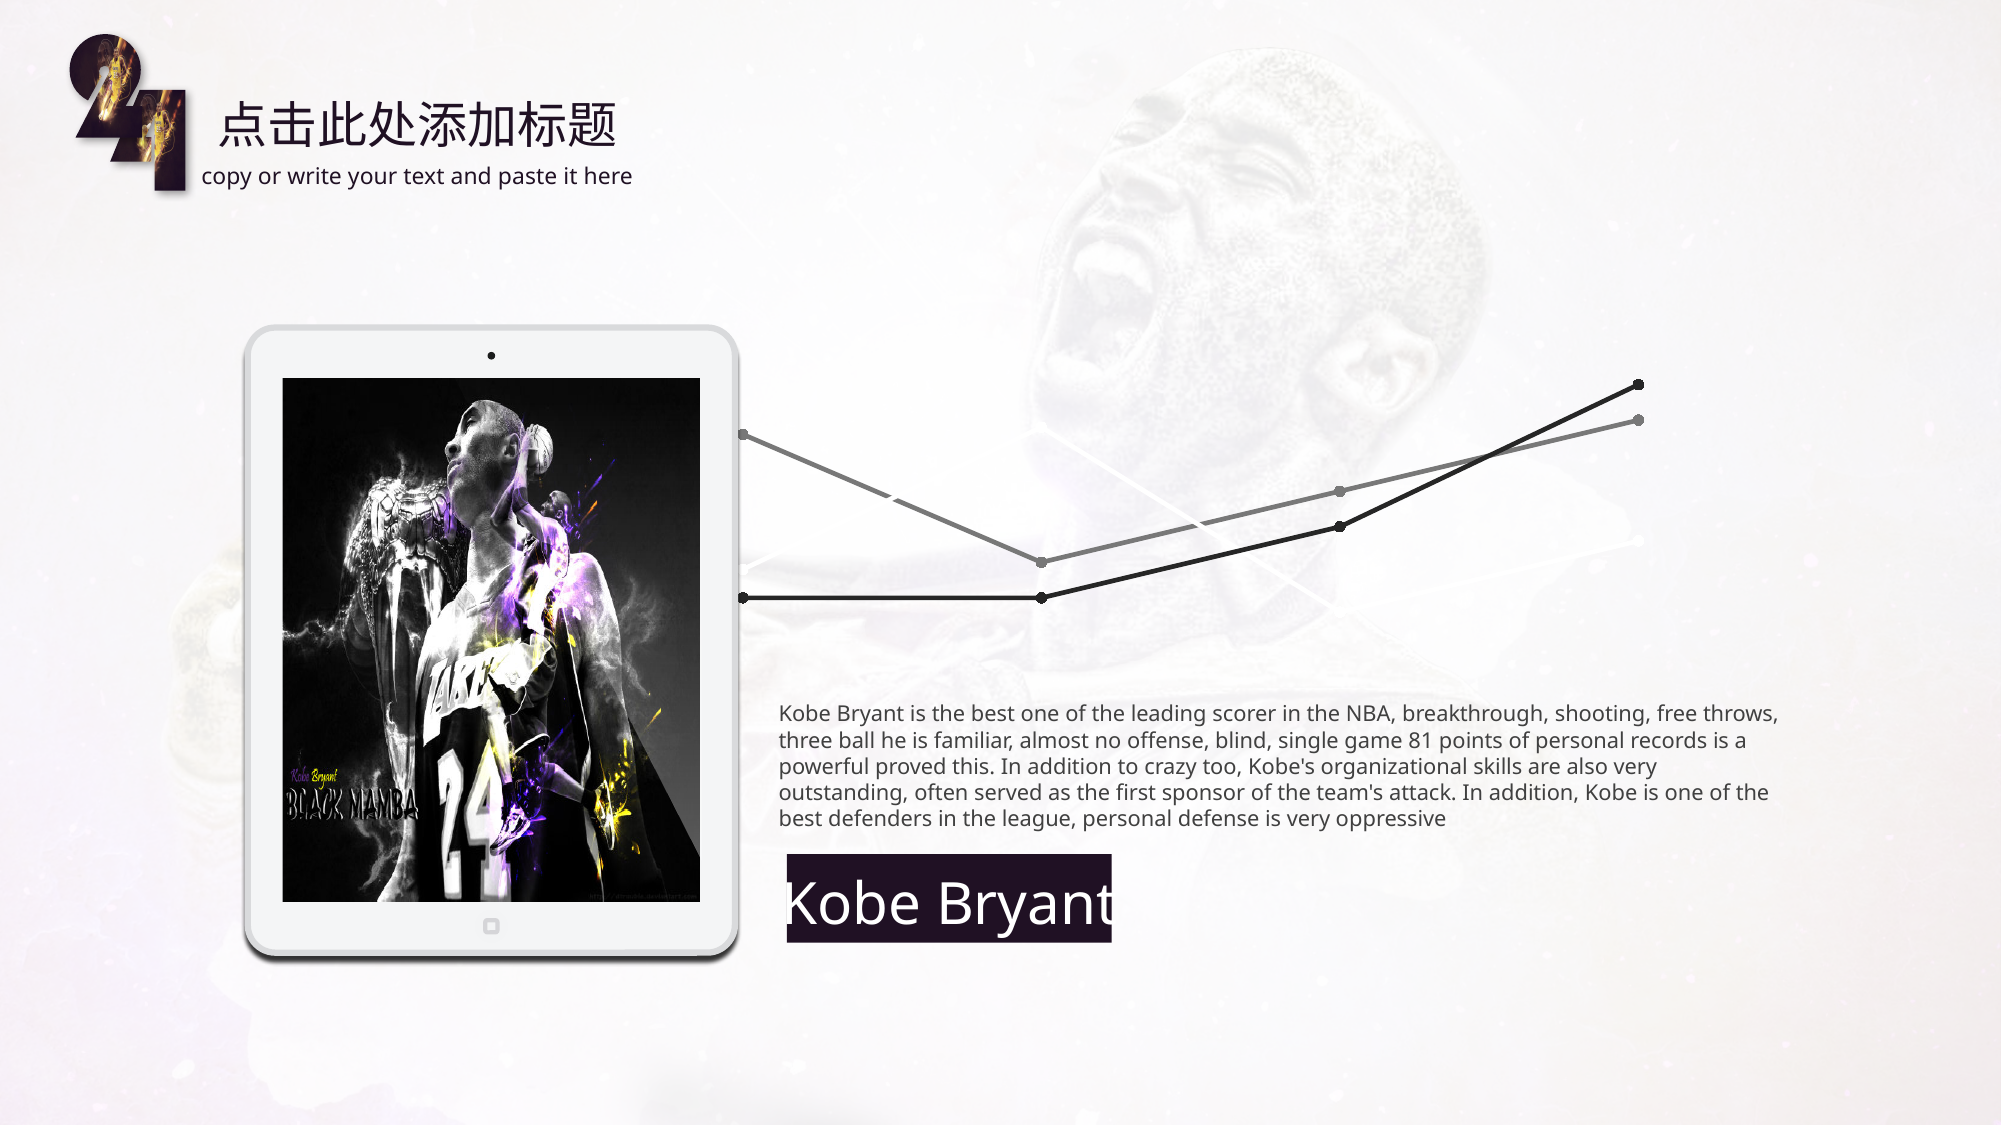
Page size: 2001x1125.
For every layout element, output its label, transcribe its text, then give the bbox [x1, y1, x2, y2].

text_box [69, 34, 646, 197]
chart [568, 304, 1813, 750]
text_box Kobe Bryant is the best one of the leading scorer in the NBA, breakthrough, shooting, free throws, three ball he is familiar, almost no offense, blind, single game 81 points of personal records is a powerful proved this. In addition to crazy too, Kobe's organizational skills are also very outstanding, often served as the first sponsor of the team's attack. In addition, Kobe is one of the best defenders in the league, personal defense is very oppressive [763, 750, 1805, 865]
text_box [247, 327, 735, 953]
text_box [761, 854, 1137, 945]
